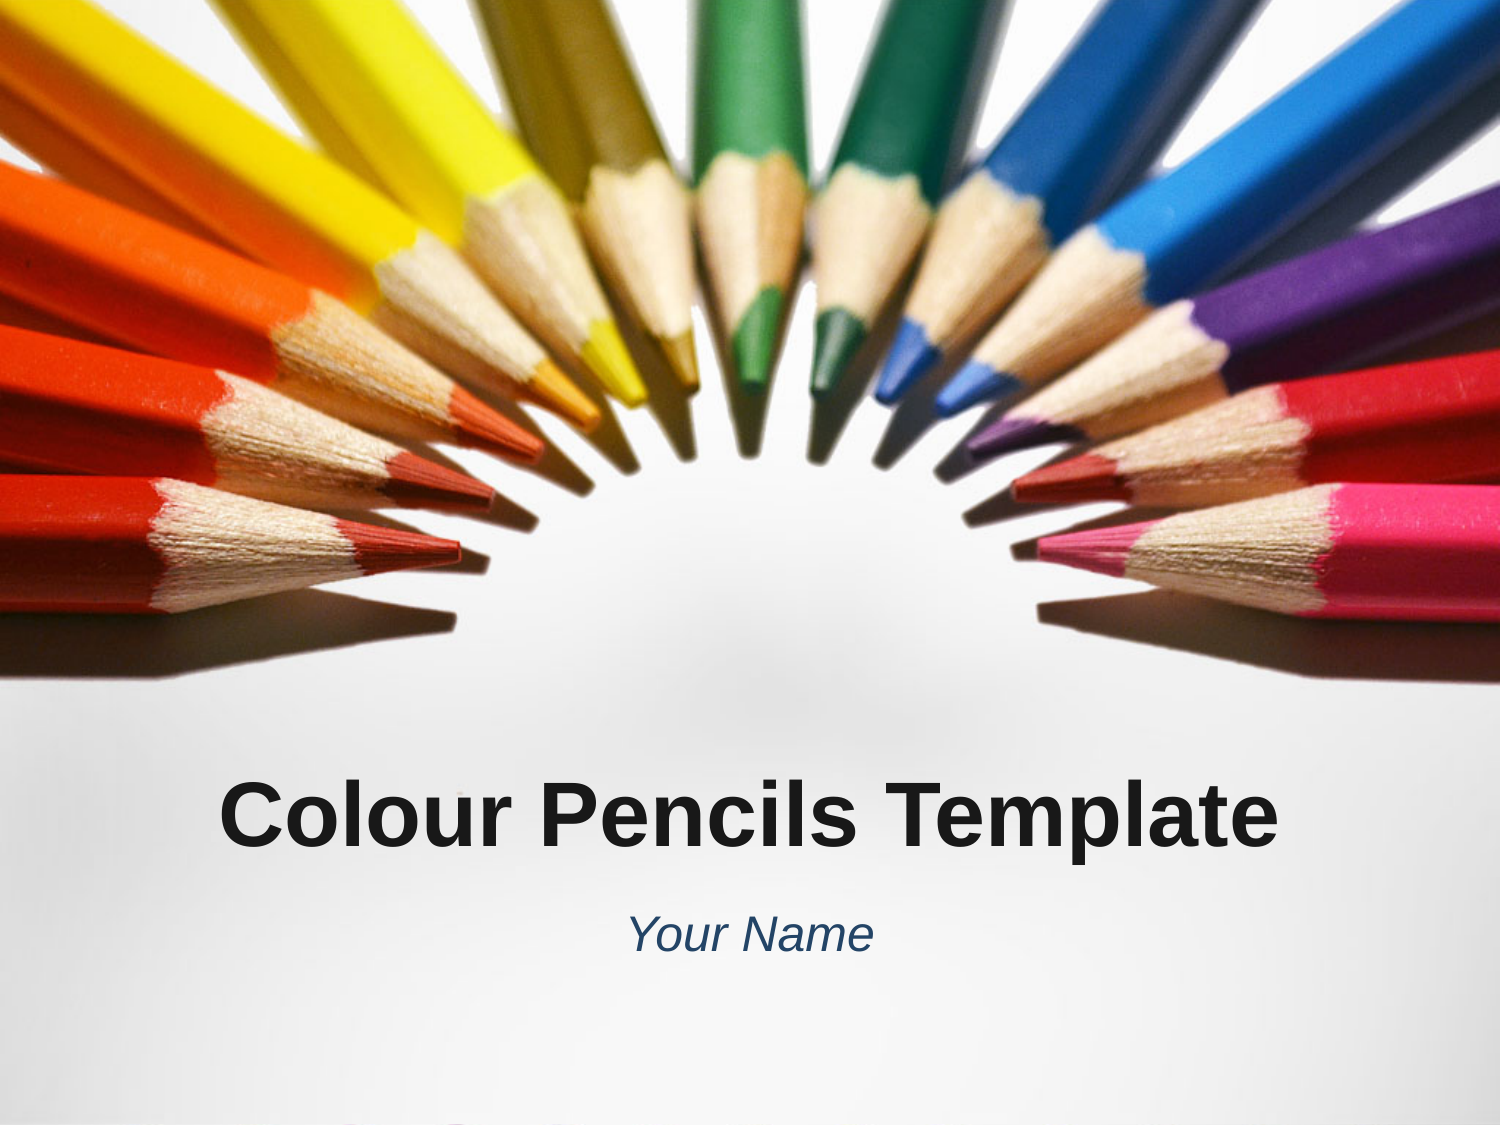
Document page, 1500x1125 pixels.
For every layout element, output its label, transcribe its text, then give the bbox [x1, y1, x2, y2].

picture [0, 0, 1500, 1125]
title Colour Pencils Template [112, 689, 1388, 931]
subtitle Your Name [225, 893, 1275, 986]
